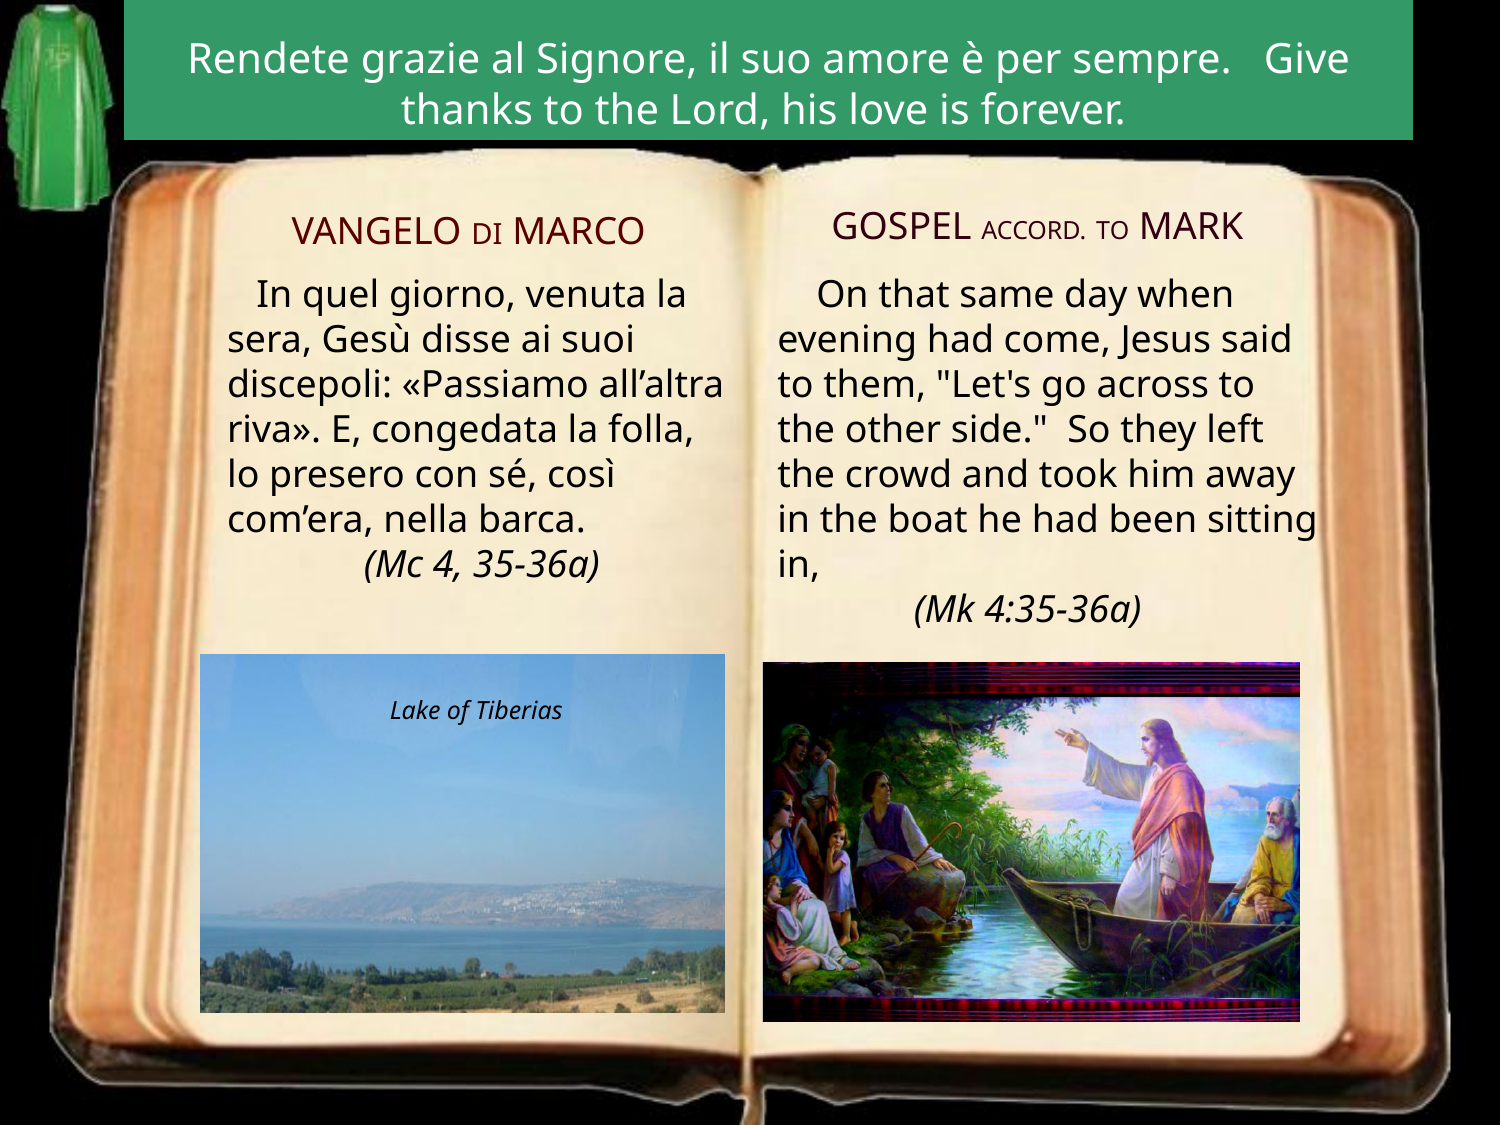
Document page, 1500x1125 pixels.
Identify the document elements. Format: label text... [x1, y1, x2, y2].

text_box On that same day when evening had come, Jesus said to them, "Let's go across to the other side." So they left the crowd and took him away in the boat he had been sitting in, (Mk 4:35-36a) [762, 262, 1338, 638]
text_box Rendete grazie al Signore, il suo amore è per sempre. Give thanks to the Lord, his love is forever. [124, 0, 1413, 140]
title GOSPEL ACCORD. TO MARK [738, 200, 1363, 250]
picture [0, 0, 1500, 1125]
text_box VANGELO DI MARCO [199, 199, 738, 260]
text_box In quel giorno, venuta la sera, Gesù disse ai suoi discepoli: «Passiamo all’altra riva». E, congedata la folla, lo presero con sé, così com’era, nella barca. (Mc 4, 35-36a) [212, 262, 750, 593]
